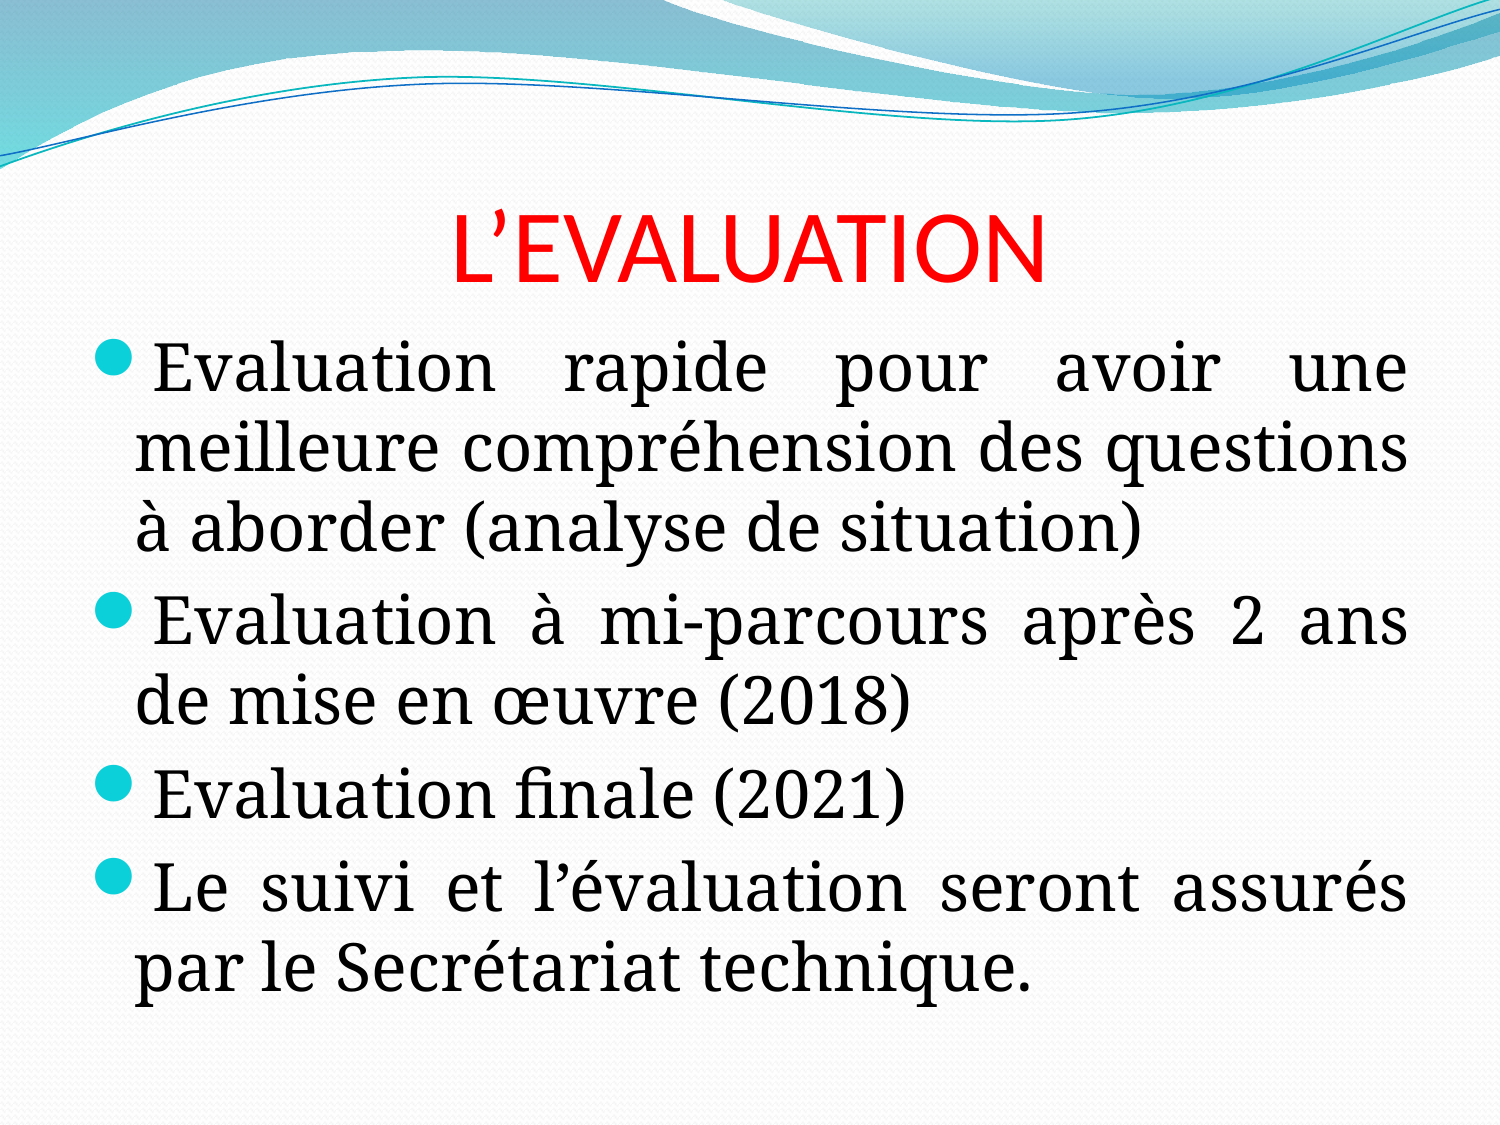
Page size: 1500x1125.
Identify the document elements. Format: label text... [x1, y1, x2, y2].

list Evaluation rapide pour avoir une meilleure compréhension des questions à aborder (analyse de situation) Evaluation à mi-parcours après 2 ans de mise en œuvre (2018) Evaluation finale (2021) Le suivi et l’évaluation seront assurés par le Secrétariat technique. [75, 317, 1425, 1038]
title L’EVALUATION [75, 115, 1425, 303]
